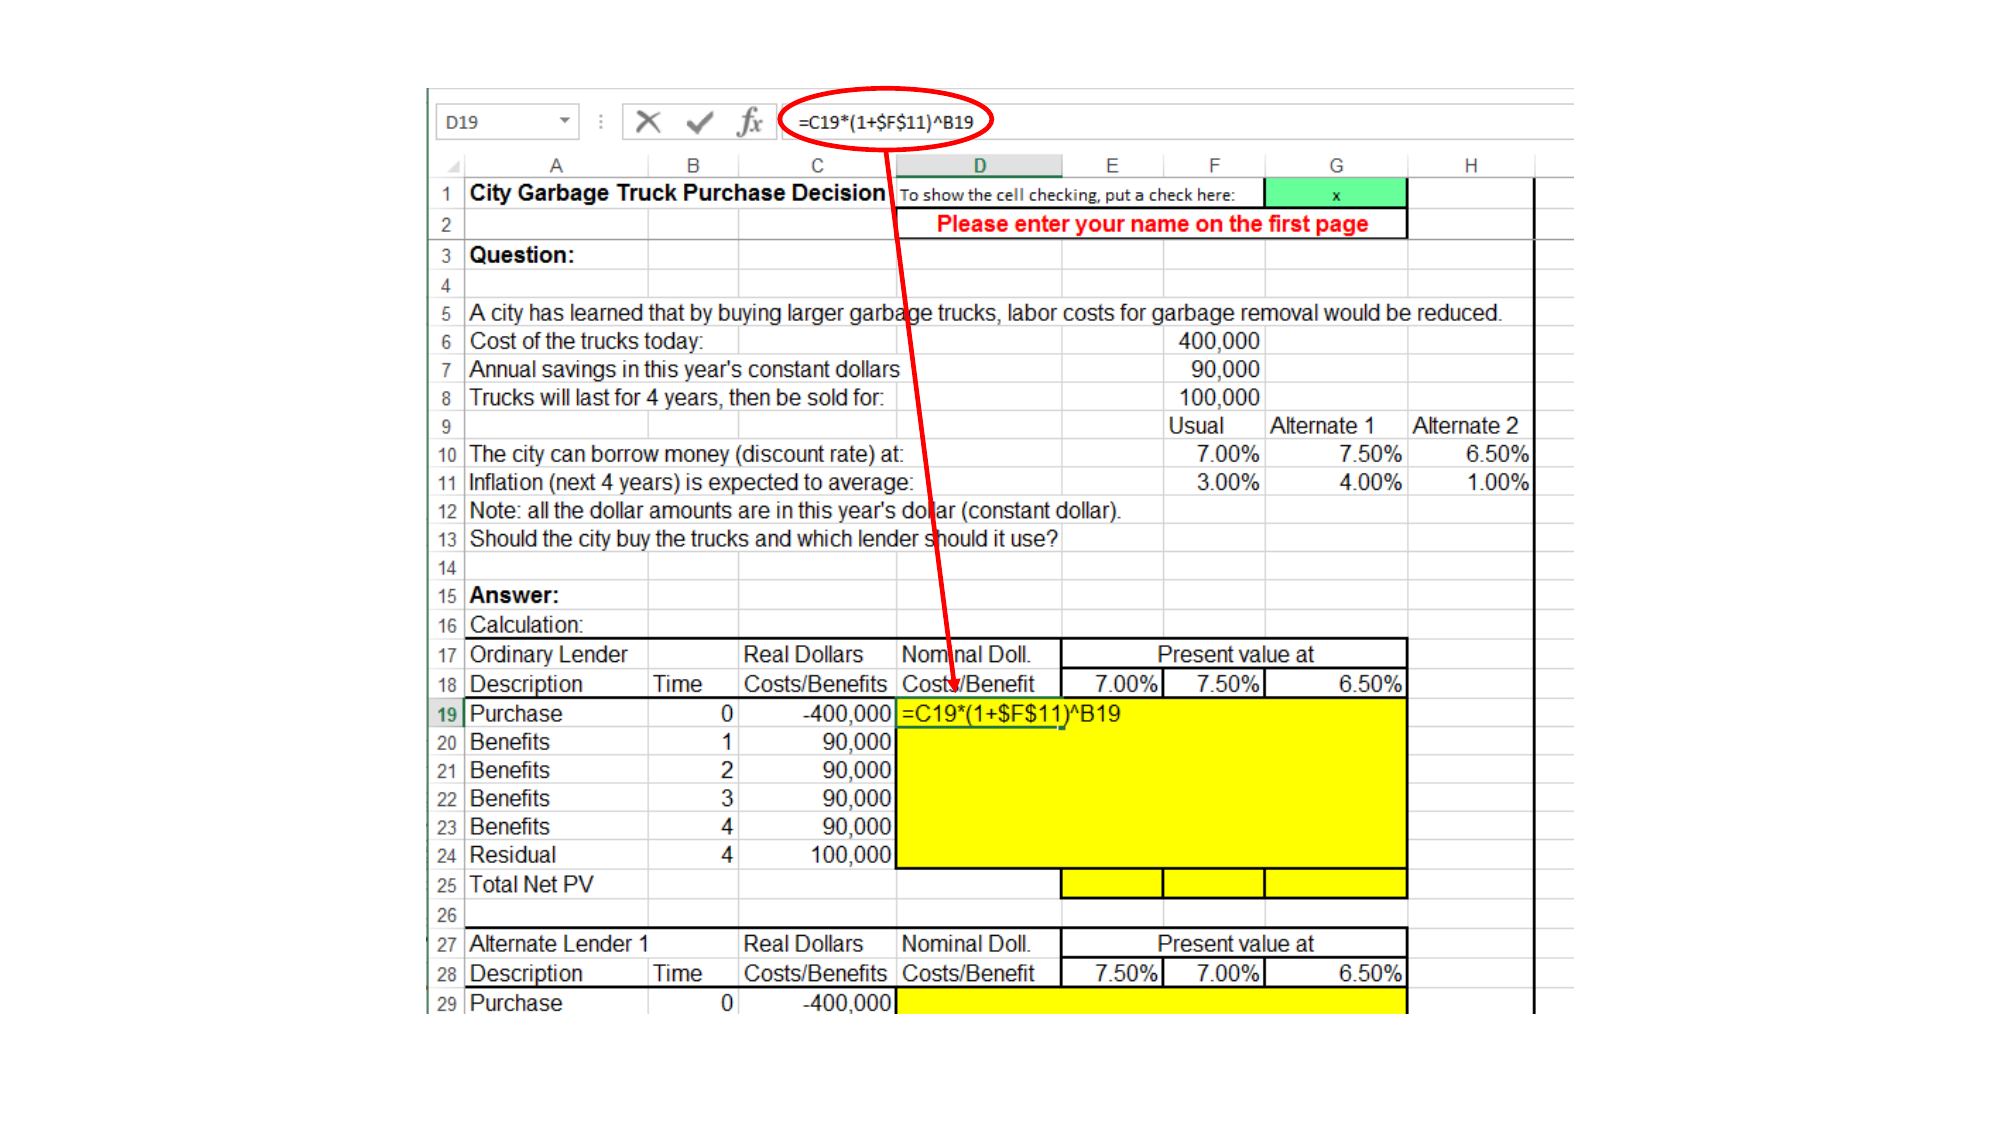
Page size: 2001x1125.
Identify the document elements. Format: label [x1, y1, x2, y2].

text_box [885, 149, 956, 694]
list [426, 88, 1574, 1014]
